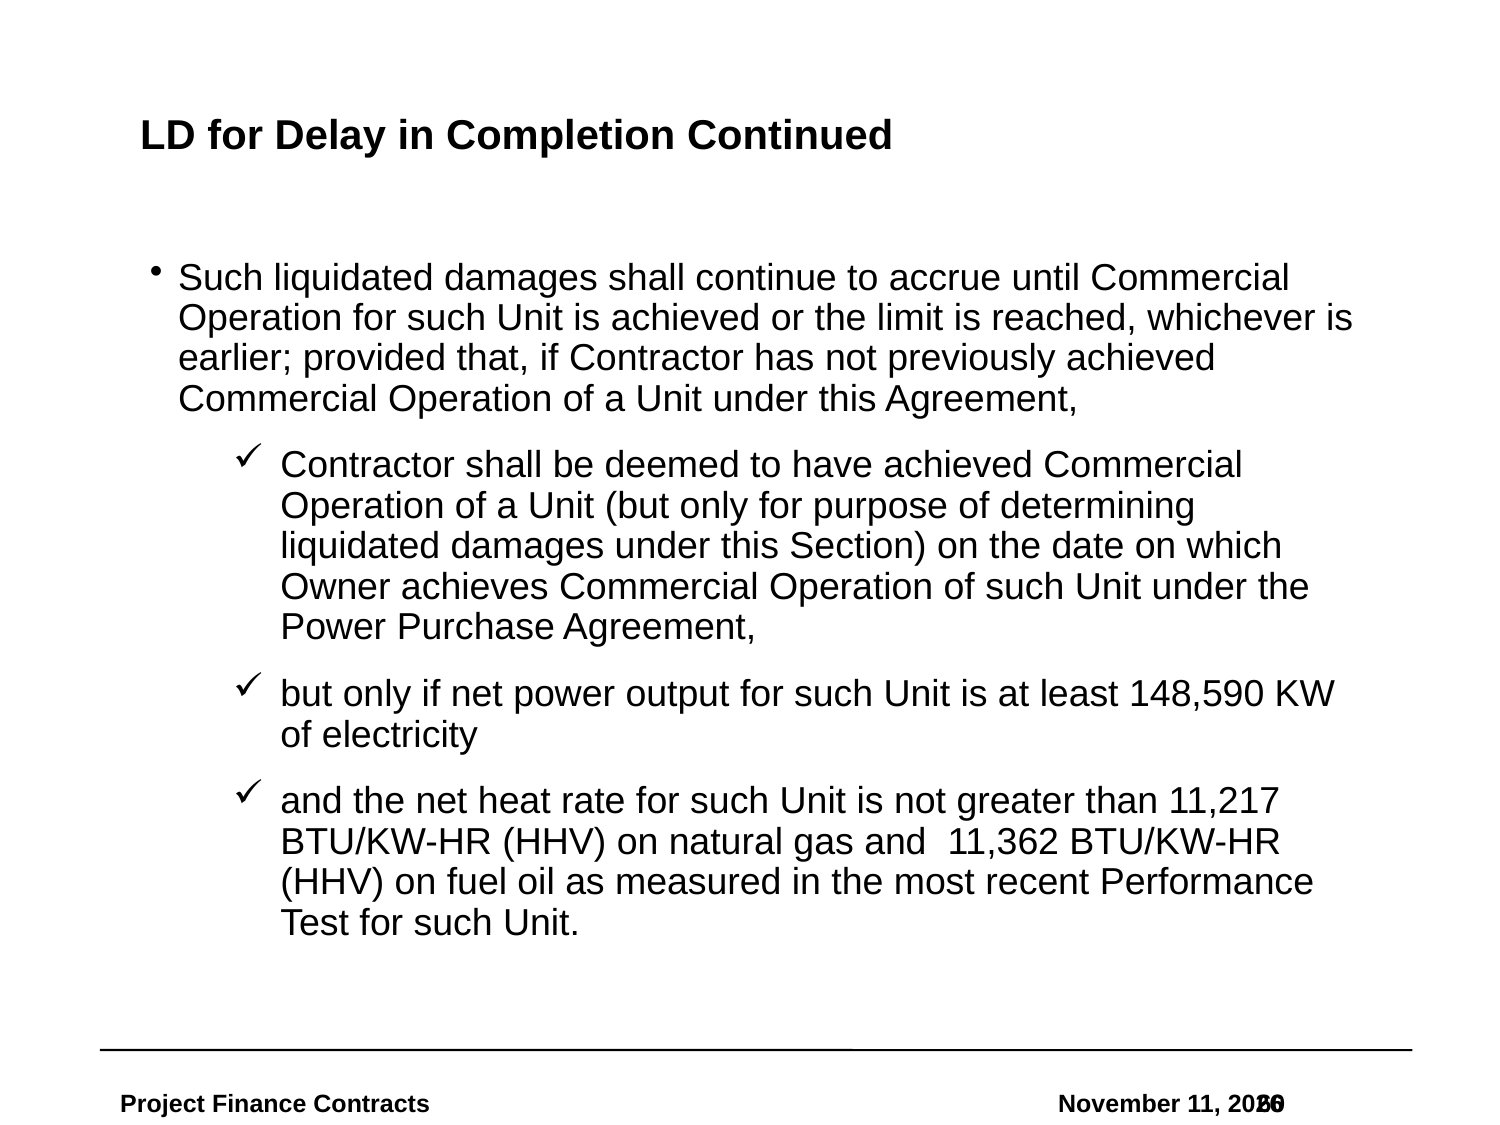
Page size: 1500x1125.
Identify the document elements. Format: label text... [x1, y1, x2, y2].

title LD for Delay in Completion Continued [124, 99, 1288, 226]
list Such liquidated damages shall continue to accrue until Commercial Operation for such Unit is achieved or the limit is reached, whichever is earlier; provided that, if Contractor has not previously achieved Commercial Operation of a Unit under this Agreement, Contractor shall be deemed to have achieved Commercial Operation of a Unit (but only for purpose of determining liquidated damages under this Section) on the date on which Owner achieves Commercial Operation of such Unit under the Power Purchase Agreement, but only if net power output for such Unit is at least 148,590 KW of electricity and the net heat rate for such Unit is not greater than 11,217 BTU/KW-HR (HHV) on natural gas and 11,362 BTU/KW-HR (HHV) on fuel oil as measured in the most recent Performance Test for such Unit. [124, 249, 1376, 1001]
